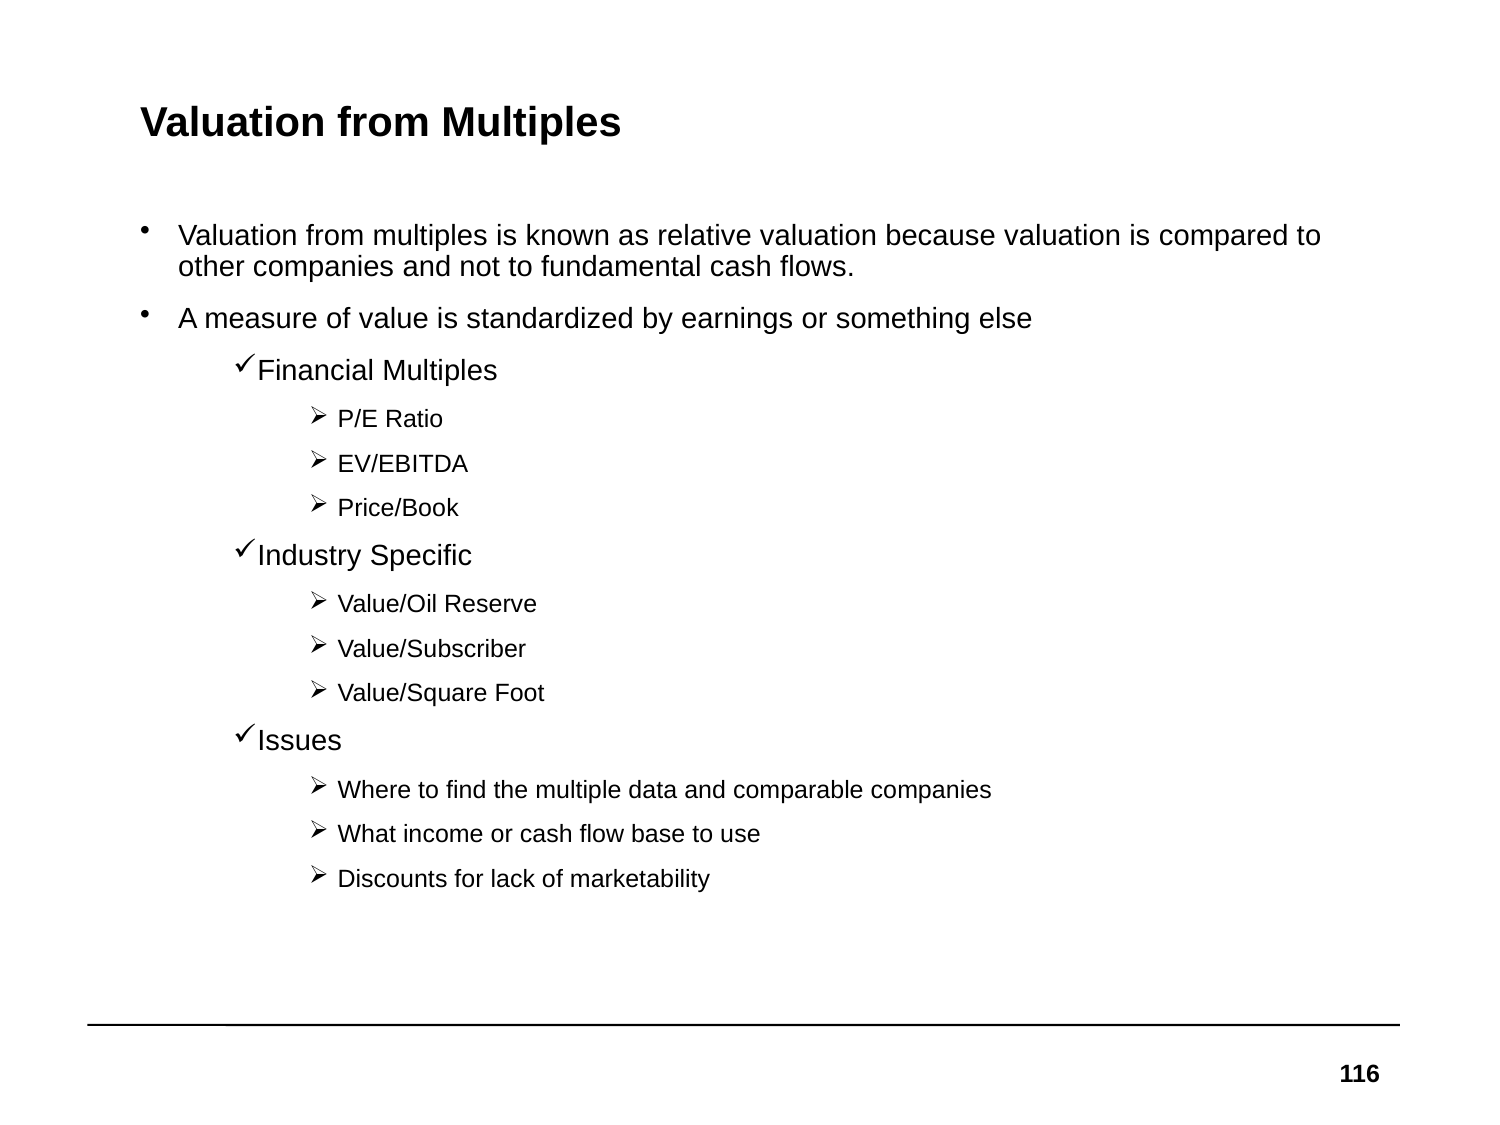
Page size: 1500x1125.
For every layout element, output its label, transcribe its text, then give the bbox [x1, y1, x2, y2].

title Valuation from Multiples [125, 87, 1375, 212]
list Valuation from multiples is known as relative valuation because valuation is compared to other companies and not to fundamental cash flows. A measure of value is standardized by earnings or something else Financial Multiples P/E Ratio EV/EBITDA Price/Book Industry Specific Value/Oil Reserve Value/Subscriber Value/Square Foot Issues Where to find the multiple data and comparable companies What income or cash flow base to use Discounts for lack of marketability [125, 212, 1375, 963]
